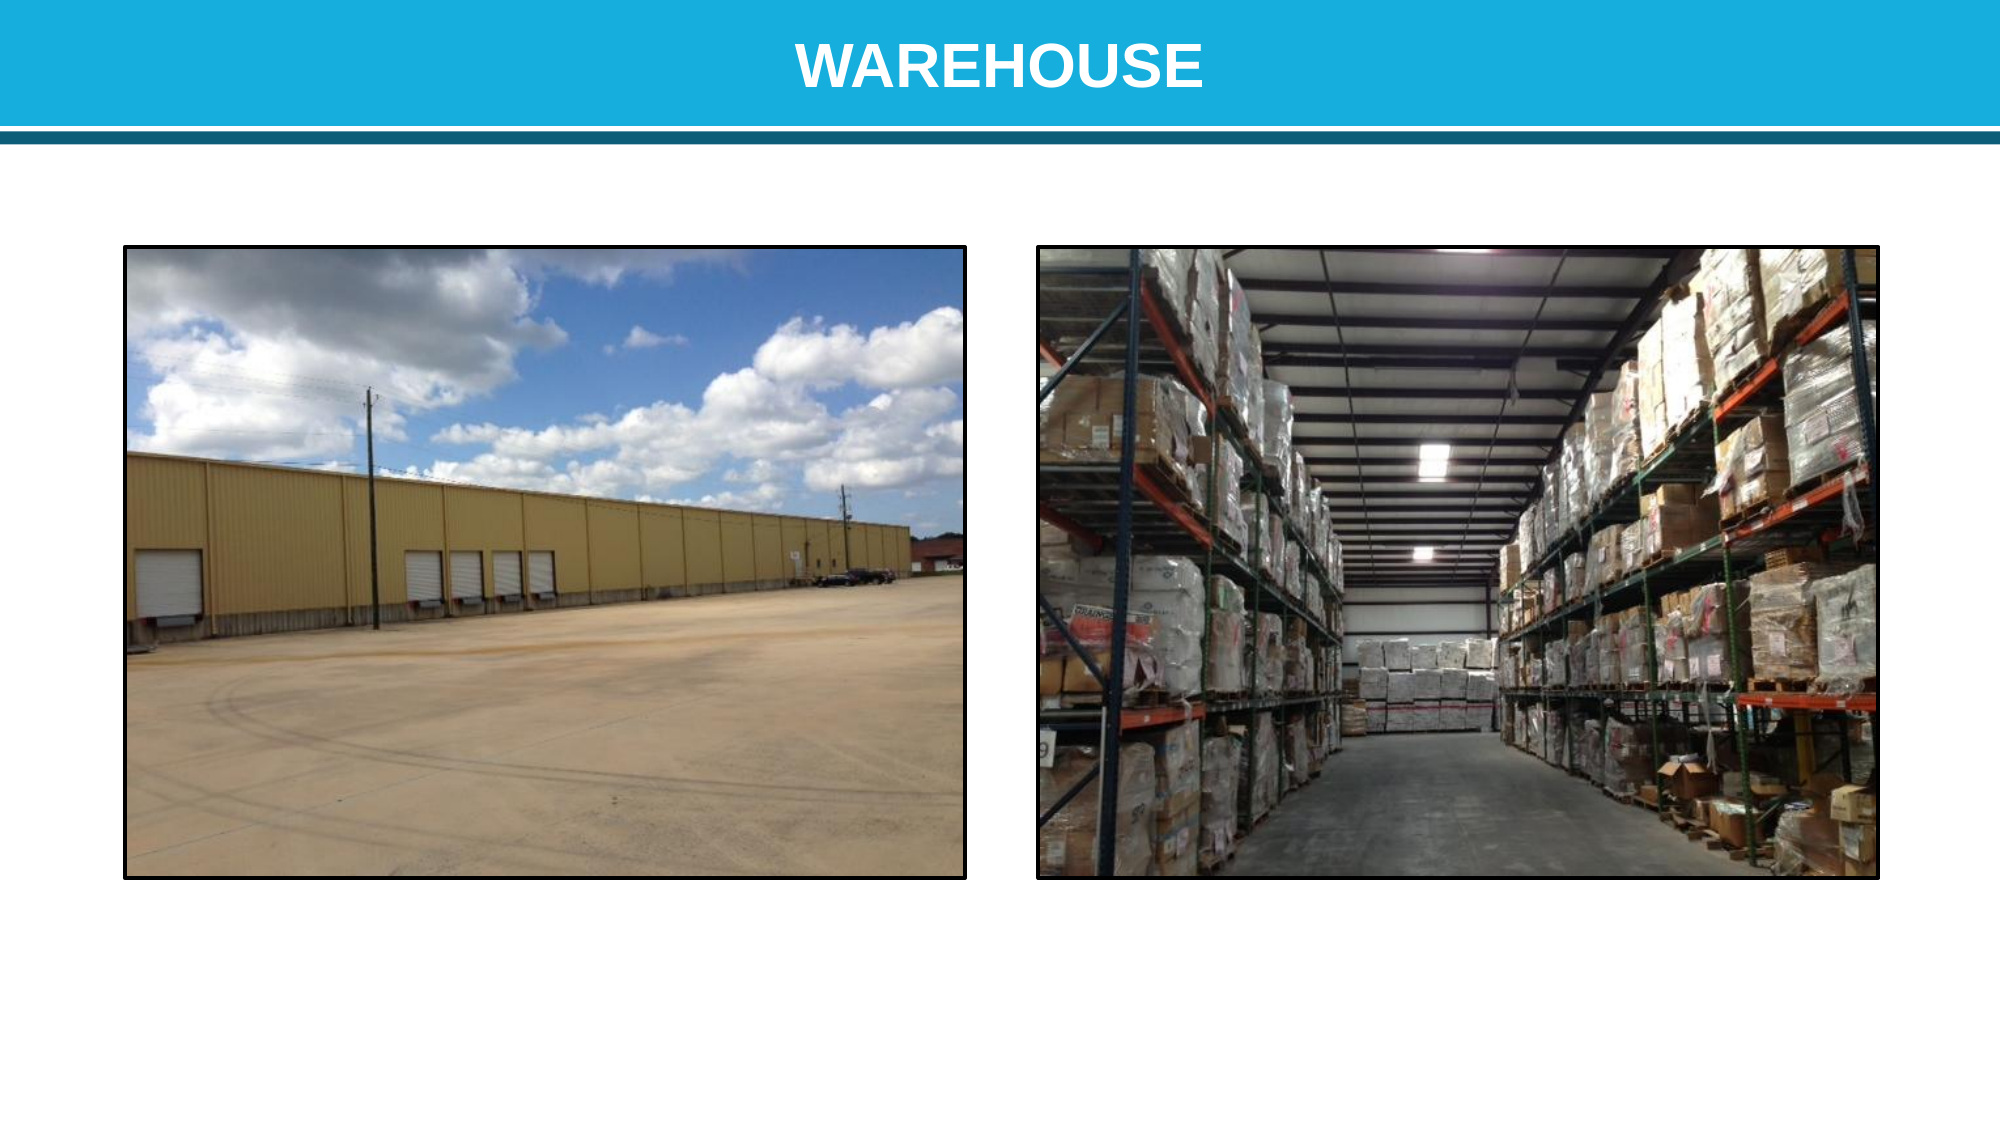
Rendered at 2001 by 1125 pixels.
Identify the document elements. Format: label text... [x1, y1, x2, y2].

text_box [0, 129, 2000, 146]
picture [126, 248, 963, 877]
text_box WAREHOUSE [0, 0, 2000, 126]
picture [1040, 248, 1877, 877]
